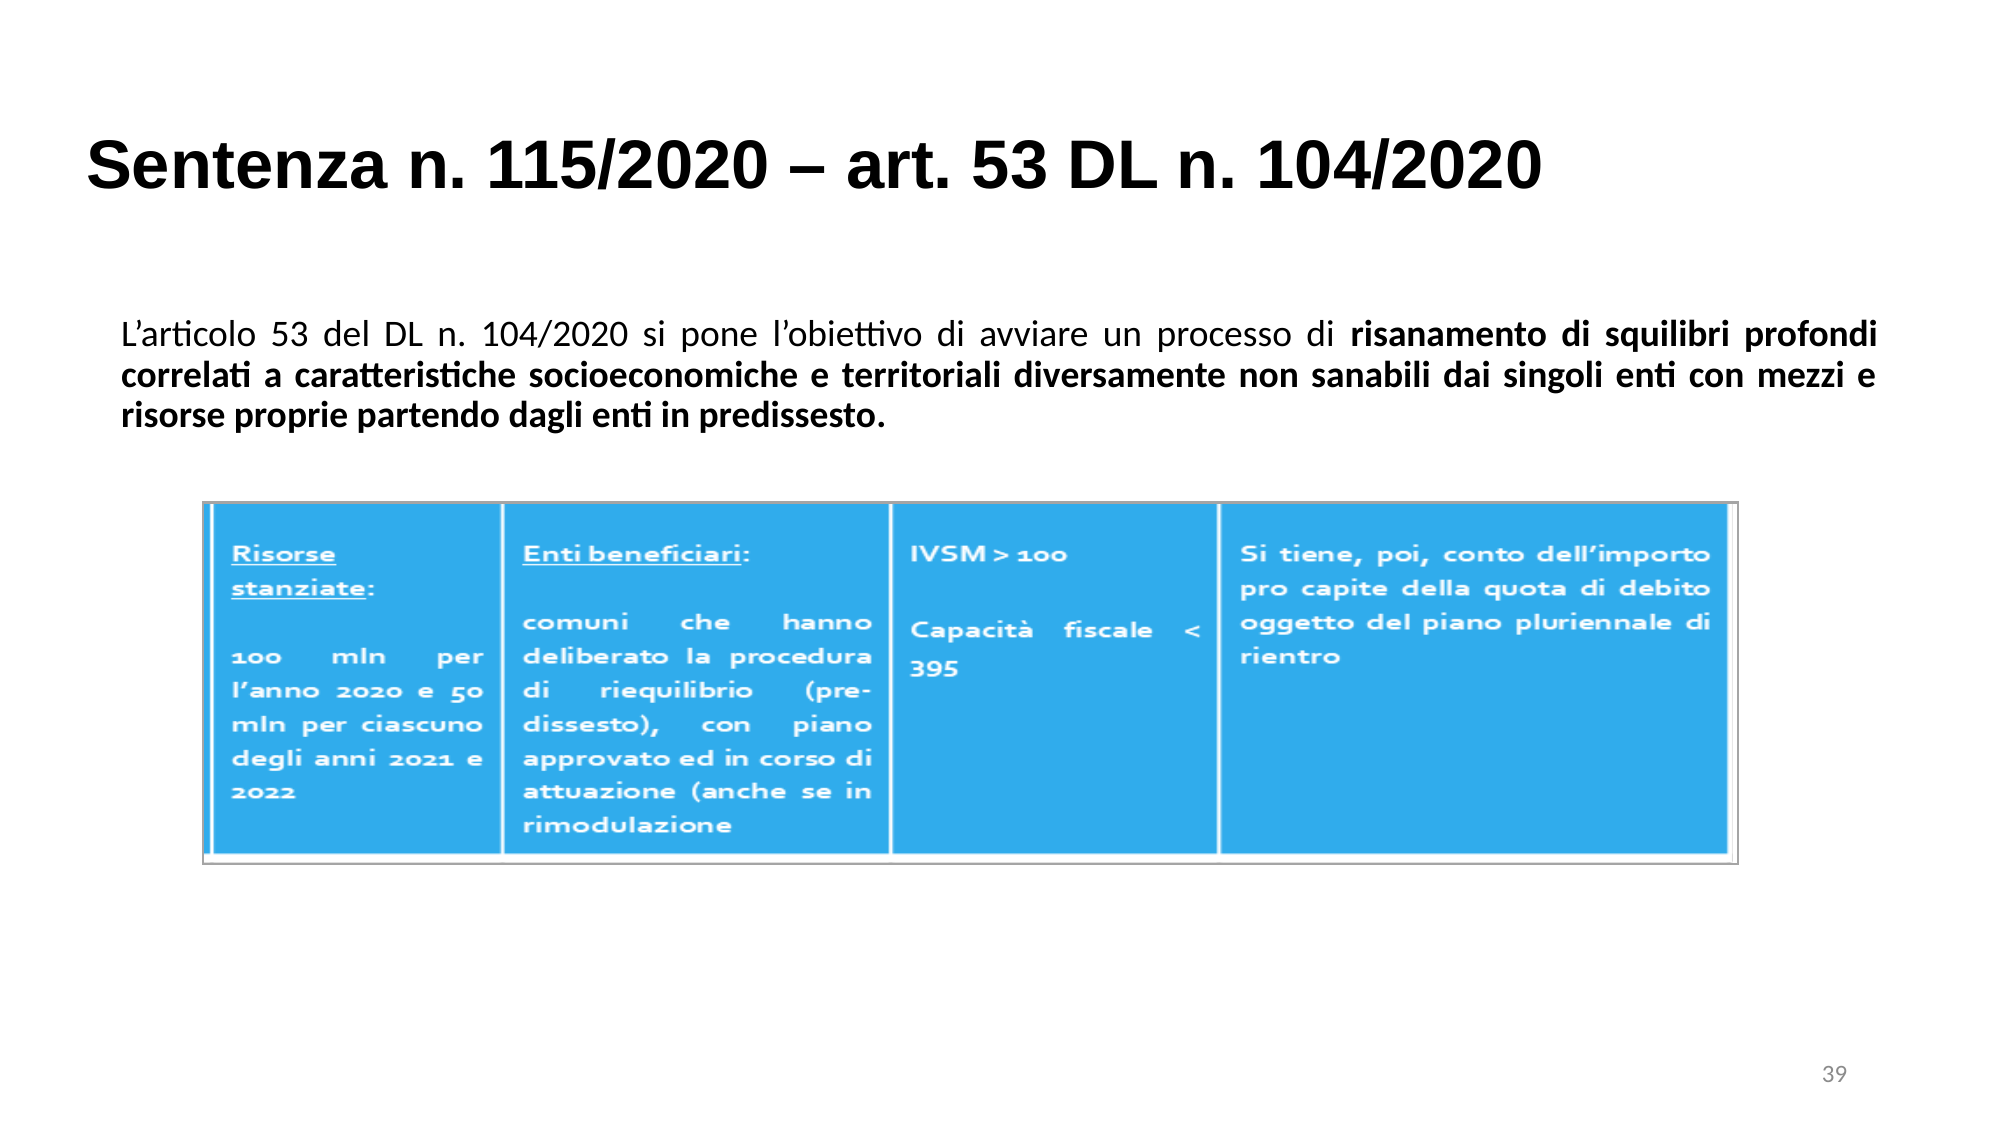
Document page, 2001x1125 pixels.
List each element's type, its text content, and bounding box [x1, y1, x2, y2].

picture [204, 503, 1738, 864]
title Sentenza n. 115/2020 – art. 53 DL n. 104/2020 [71, 120, 1859, 212]
slide_number 40 [1412, 1042, 1863, 1103]
list L’articolo 53 del DL n. 104/2020 si pone l’obiettivo di avviare un processo di risanamento di squilibri profondi correlati a caratteristiche socioeconomiche e territoriali diversamente non sanabili dai singoli enti con mezzi e risorse proprie partendo dagli enti in predissesto. [106, 306, 1894, 1097]
